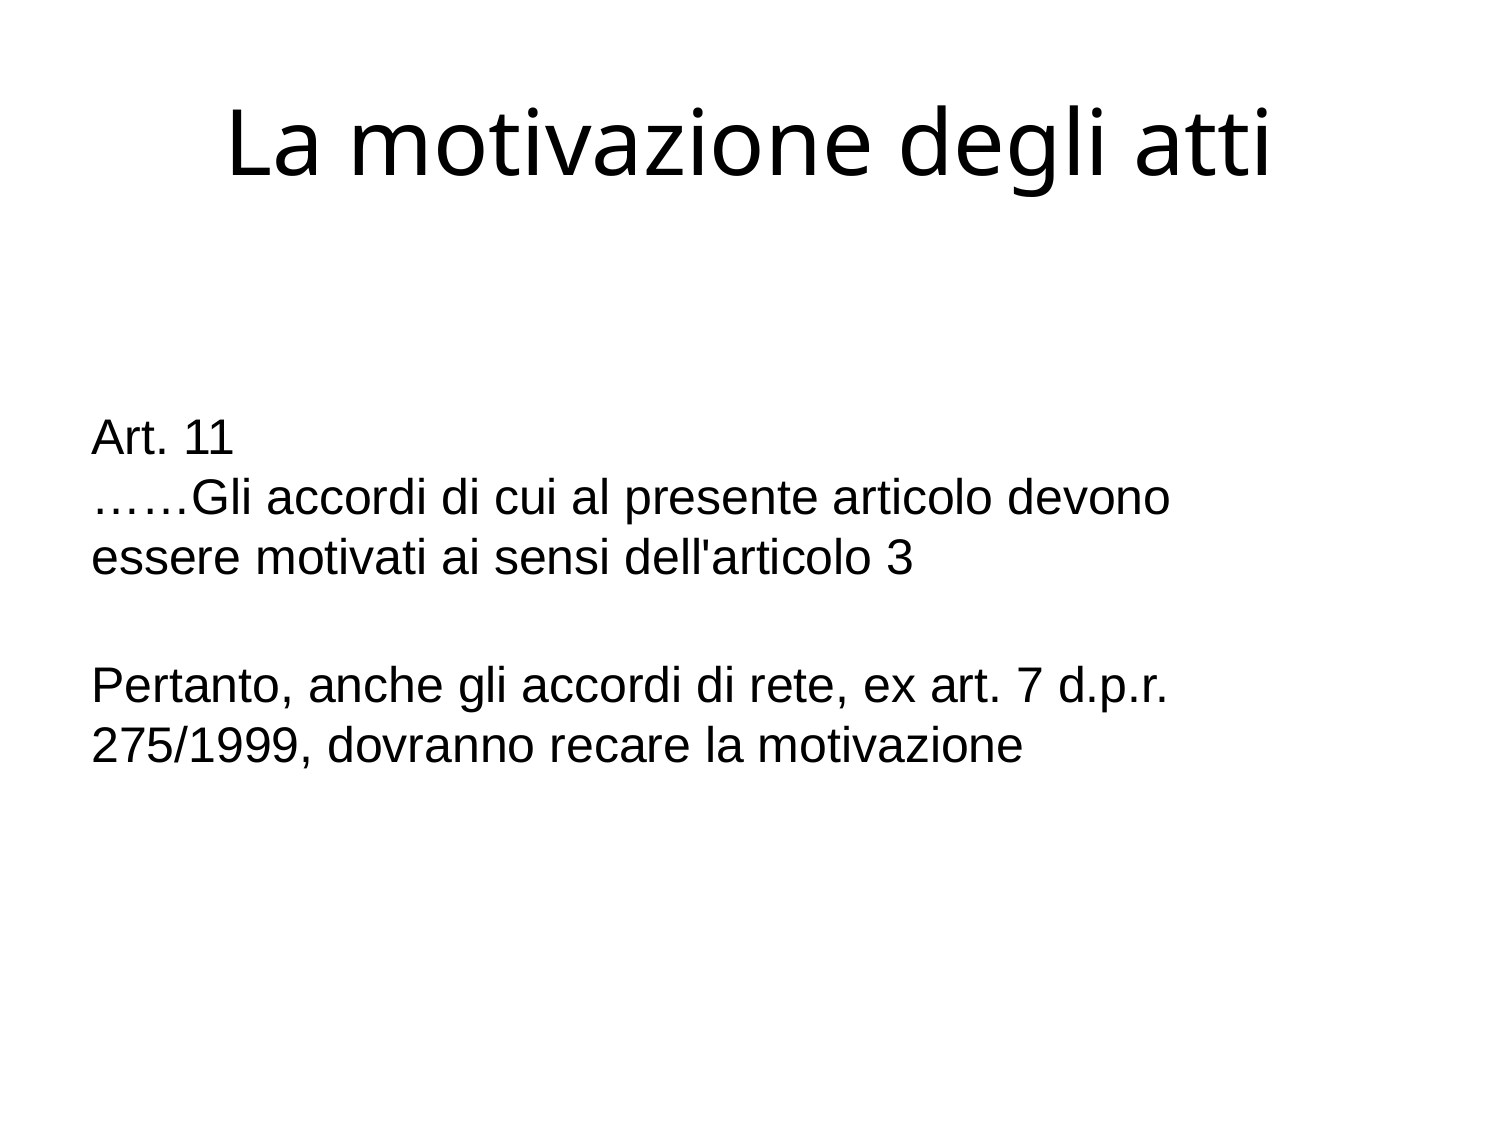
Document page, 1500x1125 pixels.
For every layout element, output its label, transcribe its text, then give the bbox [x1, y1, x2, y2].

title La motivazione degli atti [74, 44, 1426, 233]
text_box Art. 11 ……Gli accordi di cui al presente articolo devono essere motivati ai sensi dell'articolo 3 [76, 397, 1329, 592]
text_box Pertanto, anche gli accordi di rete, ex art. 7 d.p.r. 275/1999, dovranno recare la motivazione [76, 645, 1329, 780]
